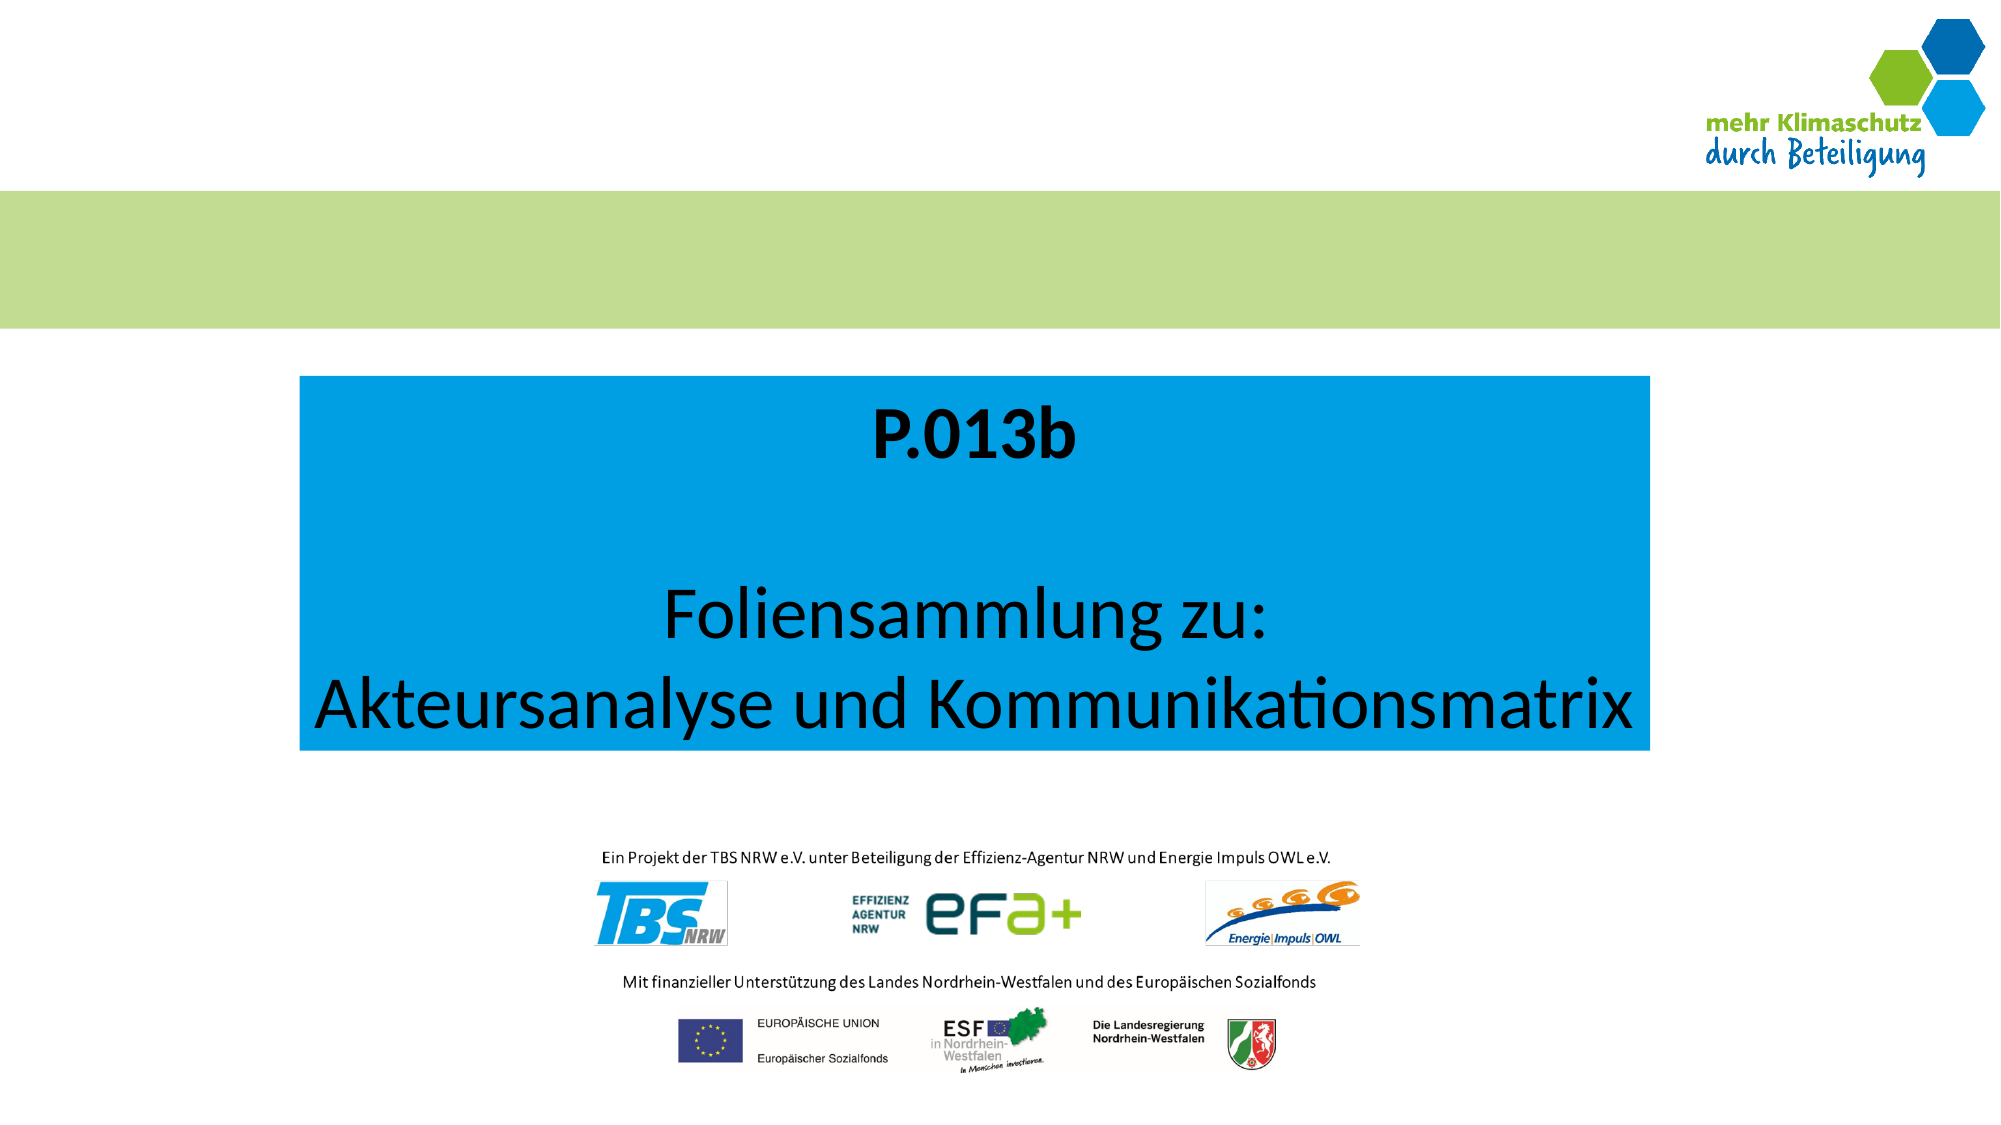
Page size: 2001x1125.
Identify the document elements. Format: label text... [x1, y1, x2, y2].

picture [1694, 9, 1998, 187]
picture [590, 840, 1360, 1073]
text_box P.013b Foliensammlung zu: Akteursanalyse und Kommunikationsmatrix [299, 375, 1651, 751]
